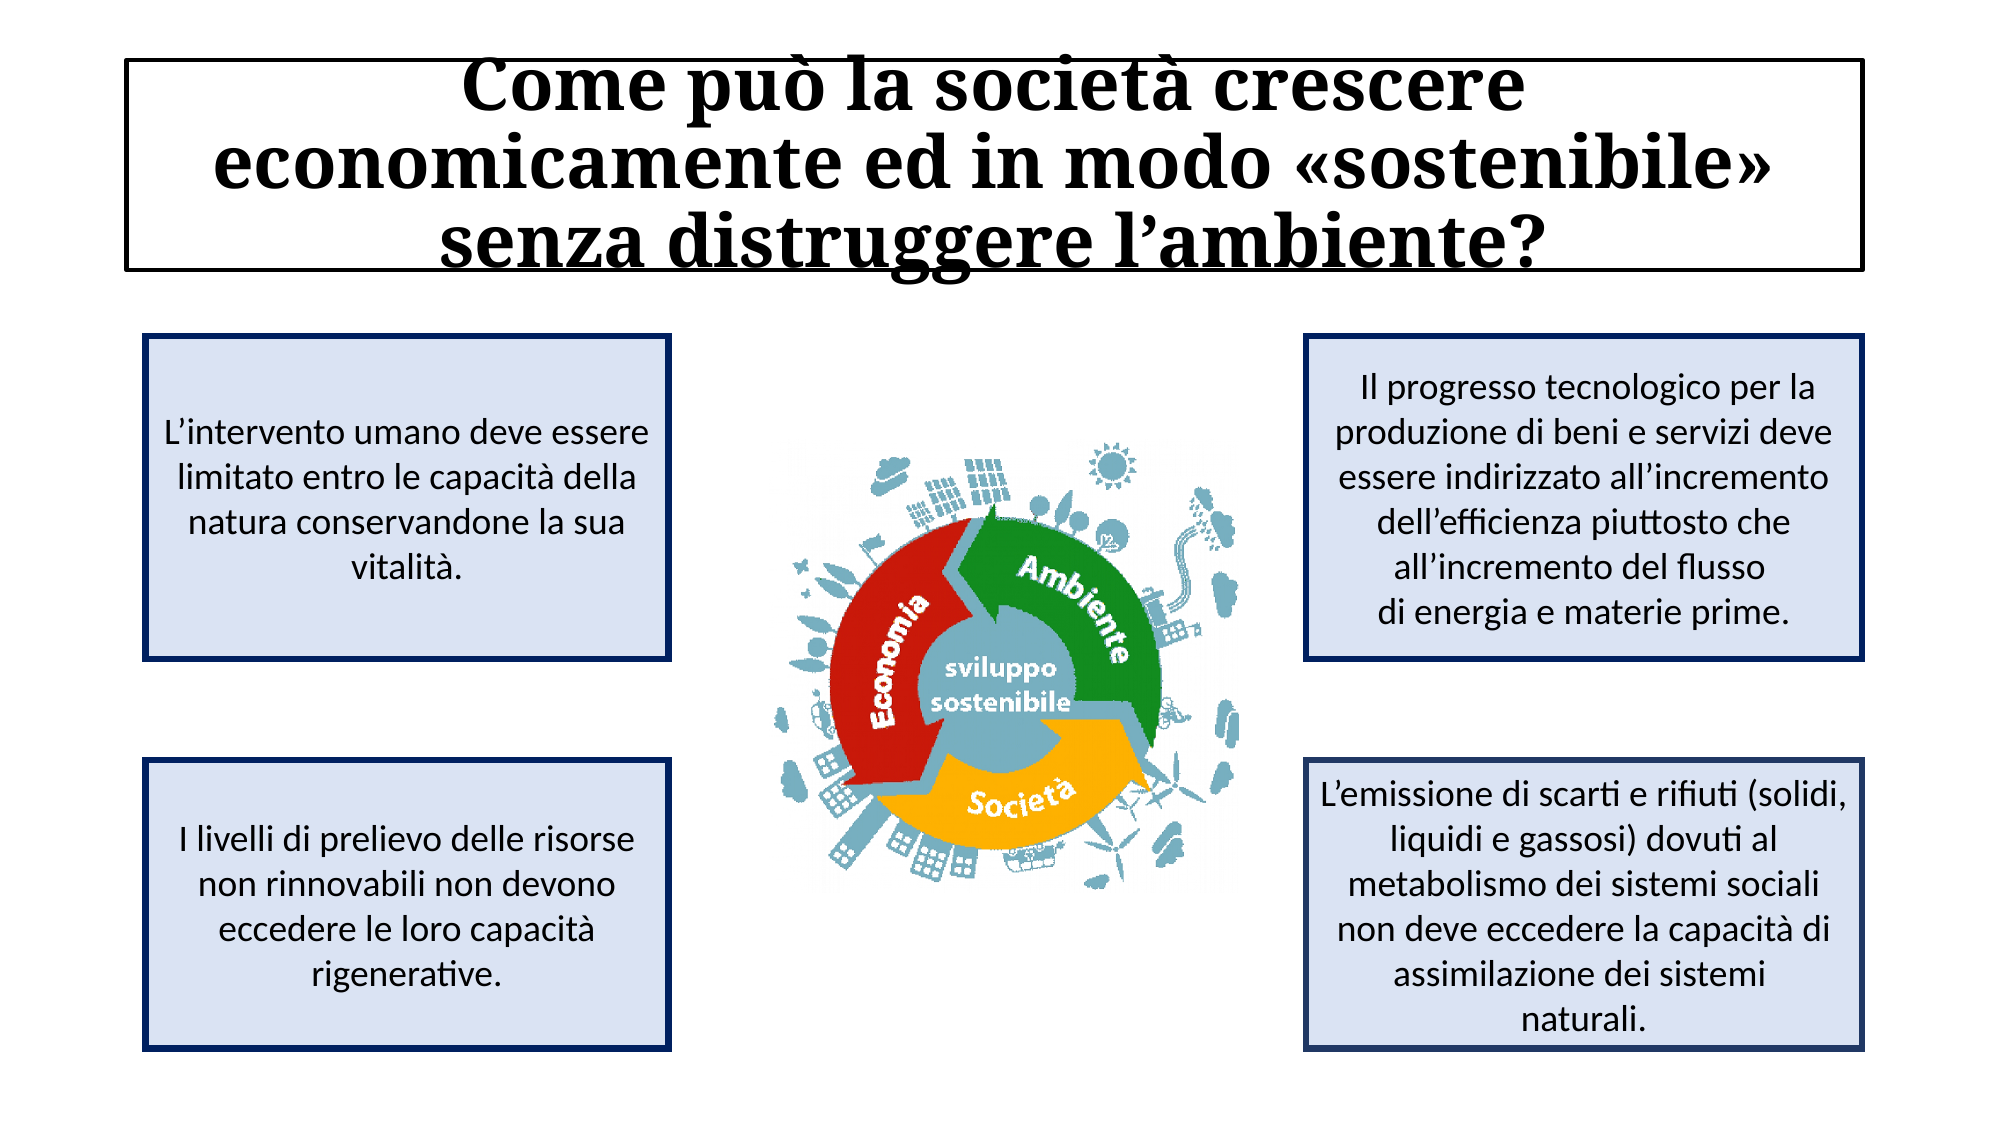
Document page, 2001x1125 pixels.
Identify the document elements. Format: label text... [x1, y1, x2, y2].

picture [769, 439, 1239, 893]
text_box Il progresso tecnologico per la produzione di beni e servizi deve essere indirizzato all’incremento dell’efficienza piuttosto che all’incremento del flusso di energia e materie prime. [1305, 335, 1863, 660]
text_box I livelli di prelievo delle risorse non rinnovabili non devono eccedere le loro capacità rigenerative. [145, 759, 669, 1049]
title Come può la società crescere economicamente ed in modo «sostenibile» senza distruggere l’ambiente? [126, 60, 1863, 270]
text_box L’emissione di scarti e rifiuti (solidi, liquidi e gassosi) dovuti al metabolismo dei sistemi sociali non deve eccedere la capacità di assimilazione dei sistemi naturali. [1305, 759, 1863, 1049]
text_box L’intervento umano deve essere limitato entro le capacità della natura conservandone la sua vitalità. [145, 335, 669, 660]
